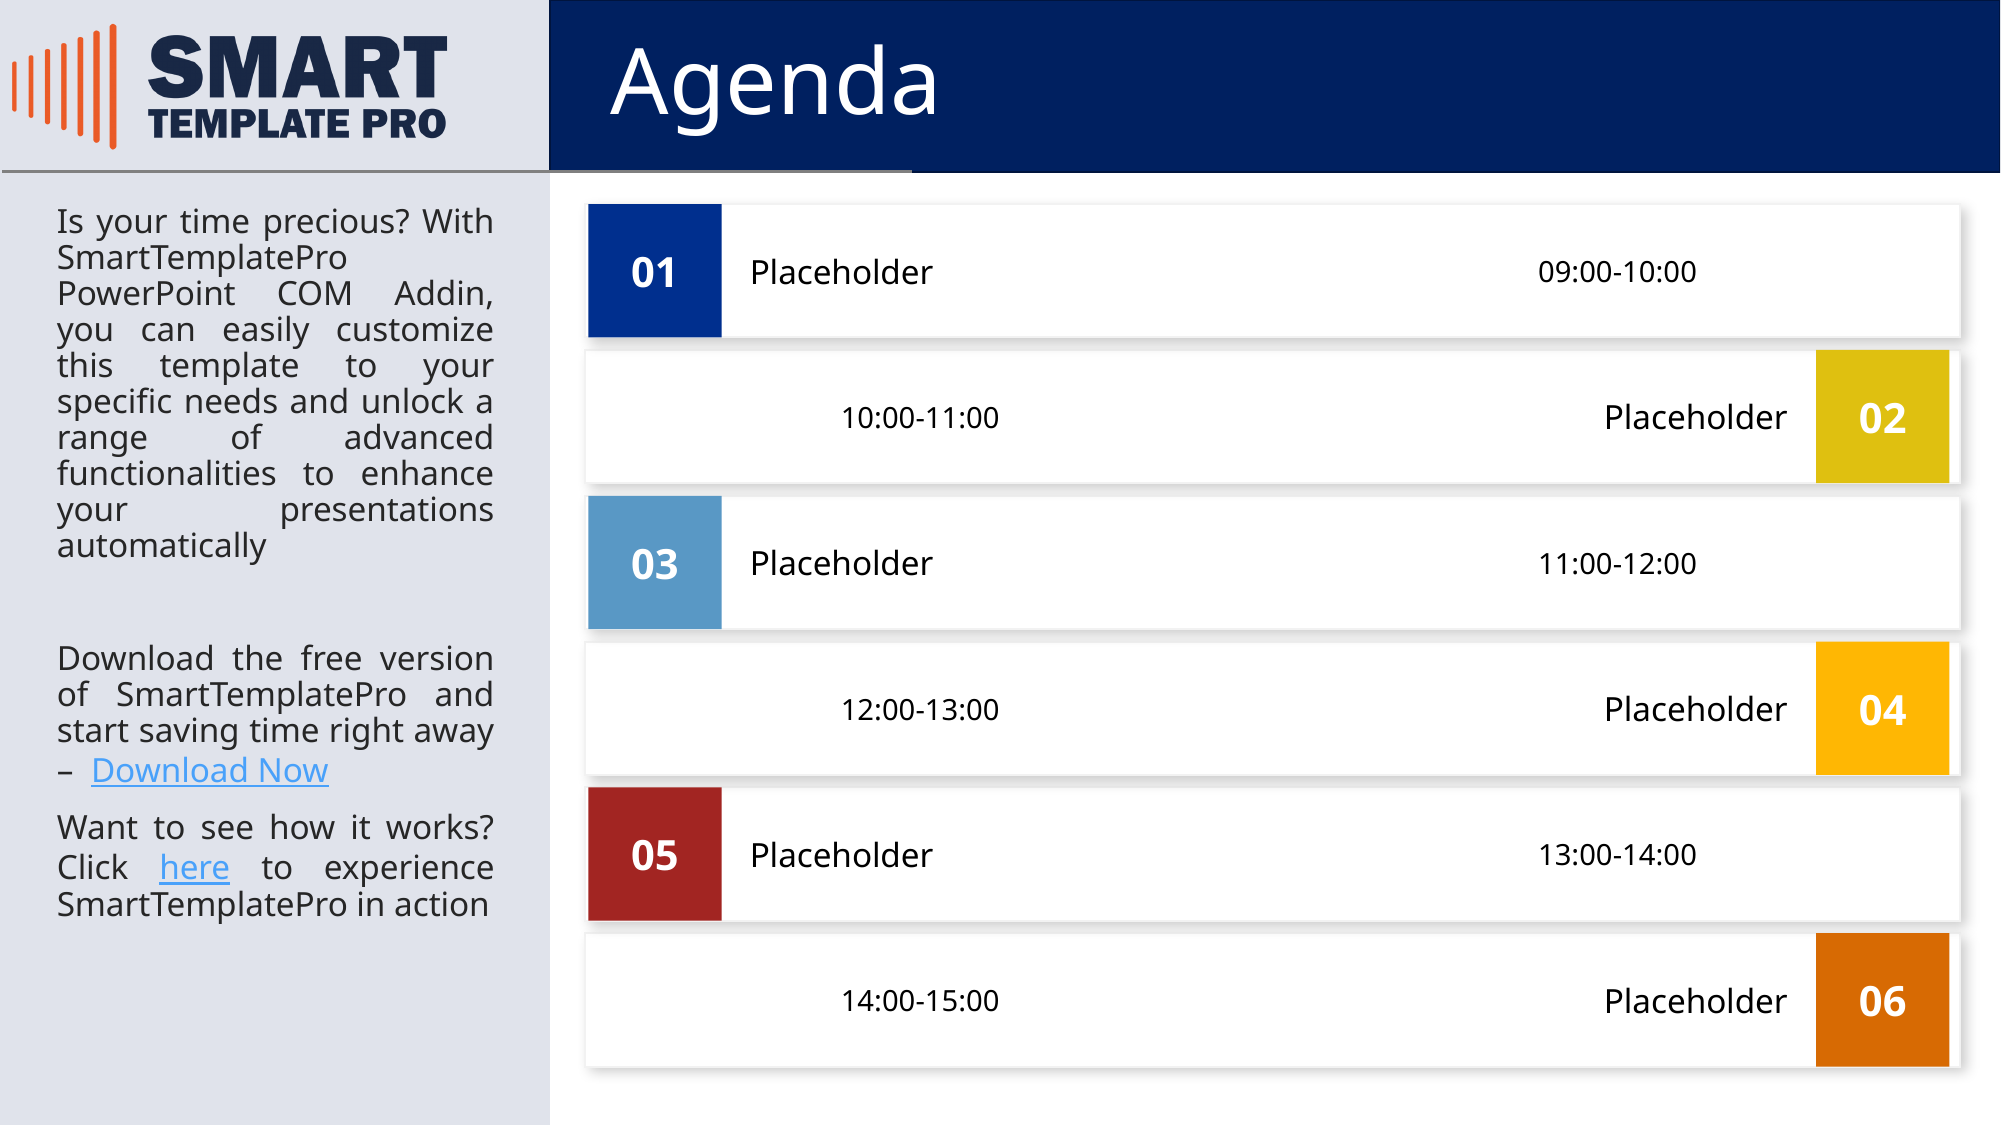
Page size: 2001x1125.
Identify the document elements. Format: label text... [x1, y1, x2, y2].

text_box Is your time precious? With SmartTemplatePro PowerPoint COM Addin, you can easily customize this template to your specific needs and unlock a range of advanced functionalities to enhance your presentations automatically Download the free version of SmartTemplatePro and start saving time right away – Download Now Want to see how it works? Click here to experience SmartTemplatePro in action [41, 197, 510, 1065]
text_box Agenda [595, 4, 1999, 165]
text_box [574, 187, 1971, 1084]
picture [0, 13, 459, 158]
